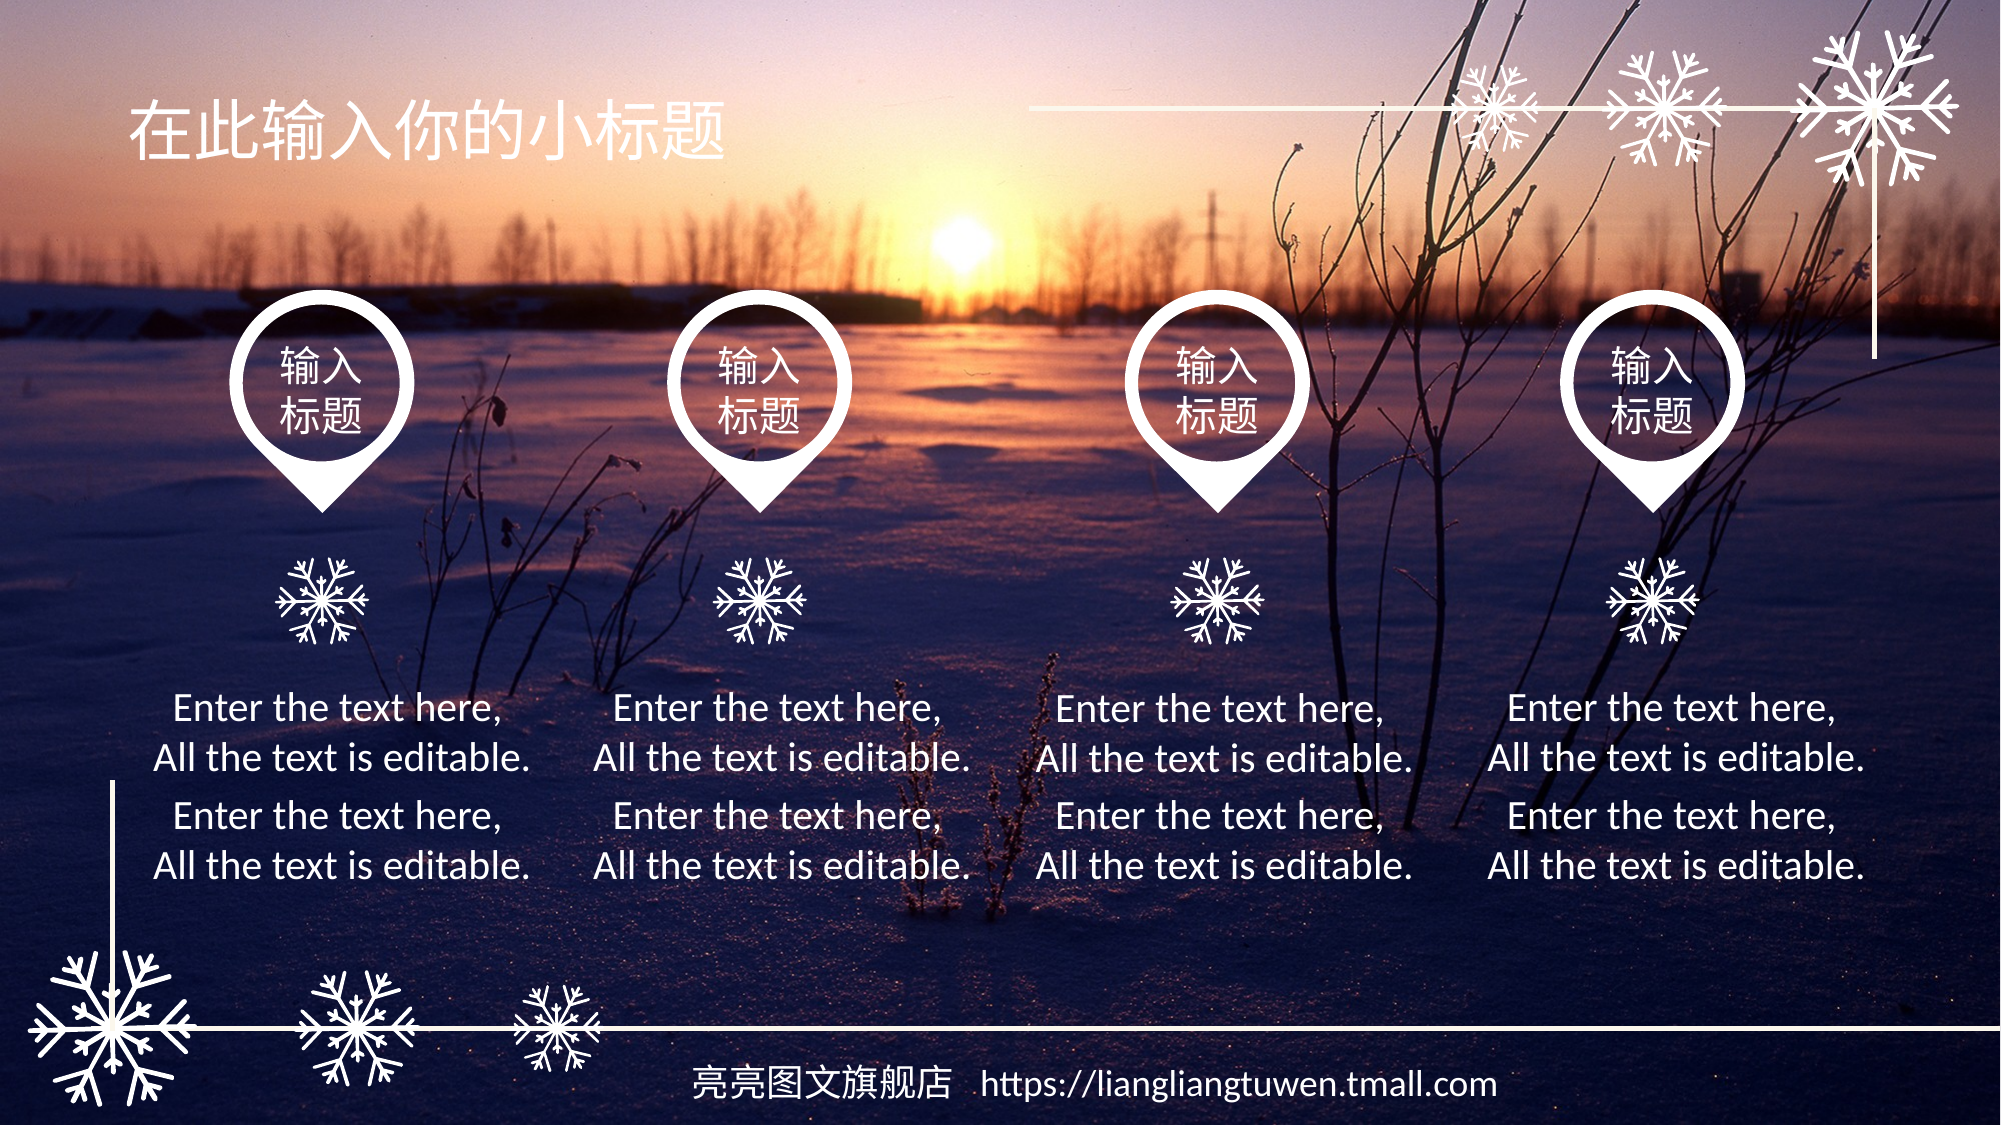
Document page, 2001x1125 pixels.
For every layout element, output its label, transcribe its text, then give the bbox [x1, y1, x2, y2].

text_box Enter the text here, All the text is editable. [557, 780, 998, 896]
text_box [229, 289, 415, 647]
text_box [1559, 368, 1746, 647]
text_box Enter the text here, All the text is editable. [1451, 672, 1892, 780]
picture [0, 0, 2001, 1125]
text_box Enter the text here, All the text is editable. [117, 672, 557, 780]
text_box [666, 289, 853, 647]
text_box Enter the text here, All the text is editable. [557, 672, 998, 780]
text_box Enter the text here, All the text is editable. [117, 780, 557, 896]
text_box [1028, 26, 1958, 360]
text_box Enter the text here, All the text is editable. [999, 789, 1440, 896]
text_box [29, 946, 2000, 1111]
text_box Enter the text here, All the text is editable. [999, 673, 1440, 789]
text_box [1124, 368, 1311, 647]
text_box 在此输入你的小标题 [112, 81, 1023, 177]
text_box Enter the text here, All the text is editable. [1451, 780, 1892, 896]
